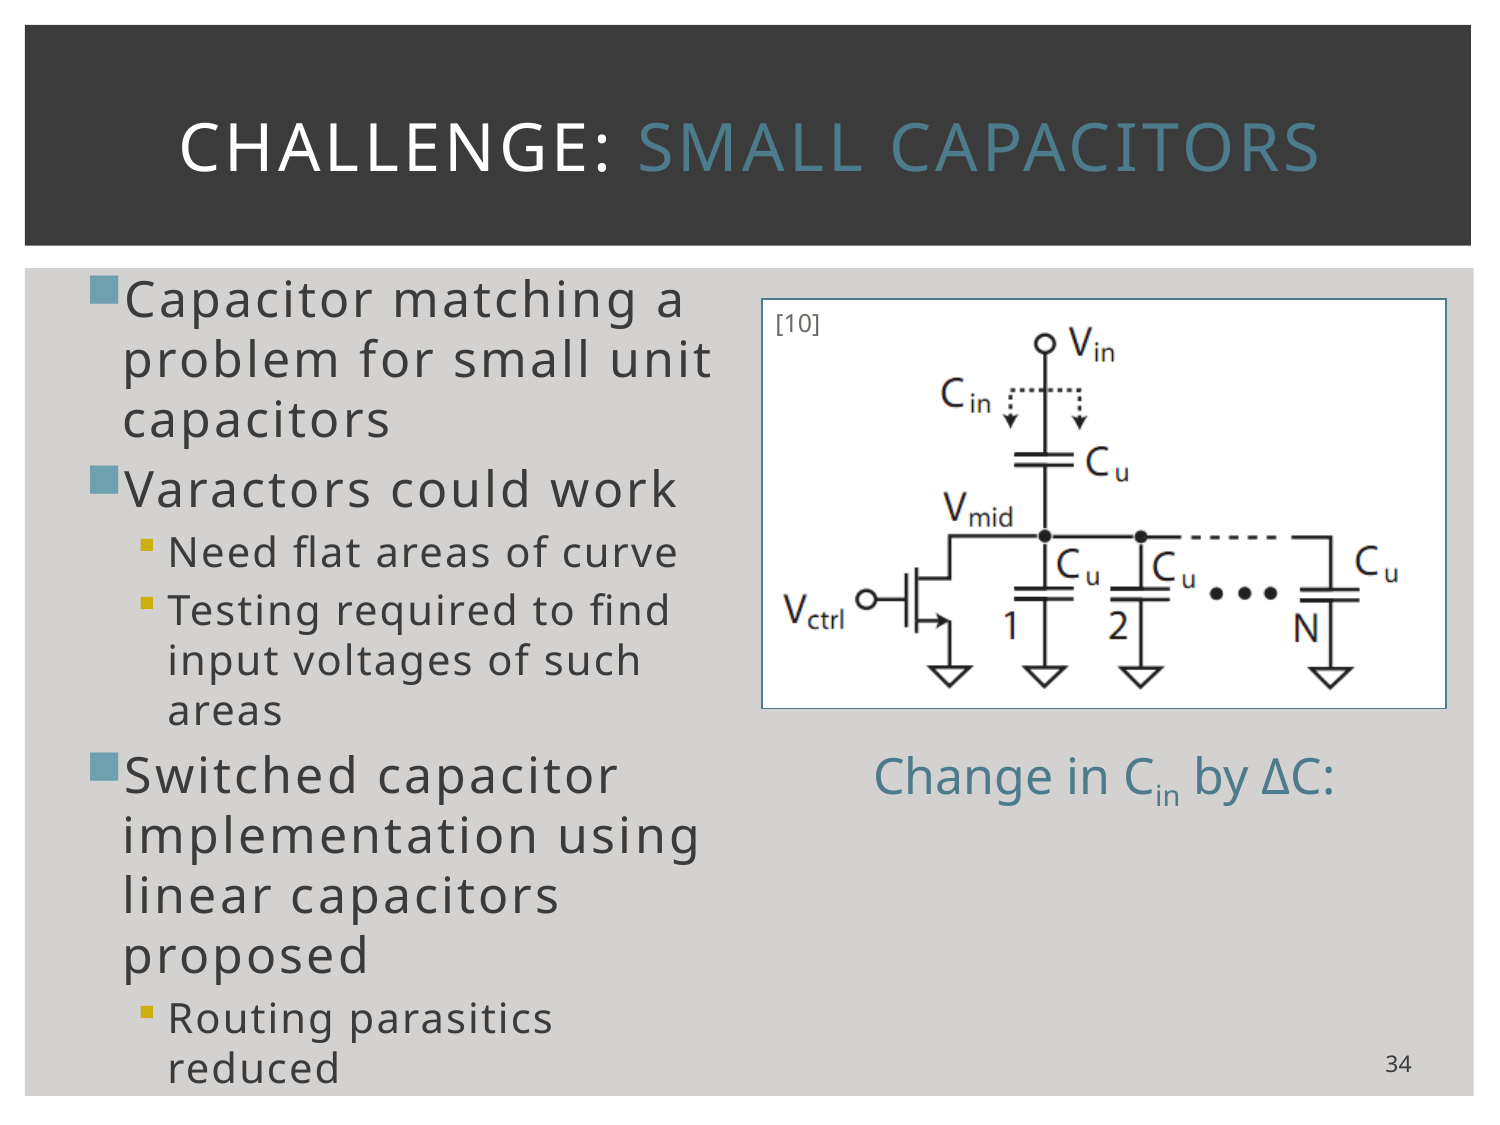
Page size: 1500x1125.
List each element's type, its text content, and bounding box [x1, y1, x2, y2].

picture [762, 299, 1446, 708]
list Capacitor matching a problem for small unit capacitors Varactors could work Need flat areas of curve Testing required to find input voltages of such areas Switched capacitor implementation using linear capacitors proposed Routing parasitics reduced [62, 259, 738, 983]
slide_number 34 [1349, 1041, 1448, 1089]
title CHALLENGE: SMALL CAPACITORS [62, 58, 1438, 232]
